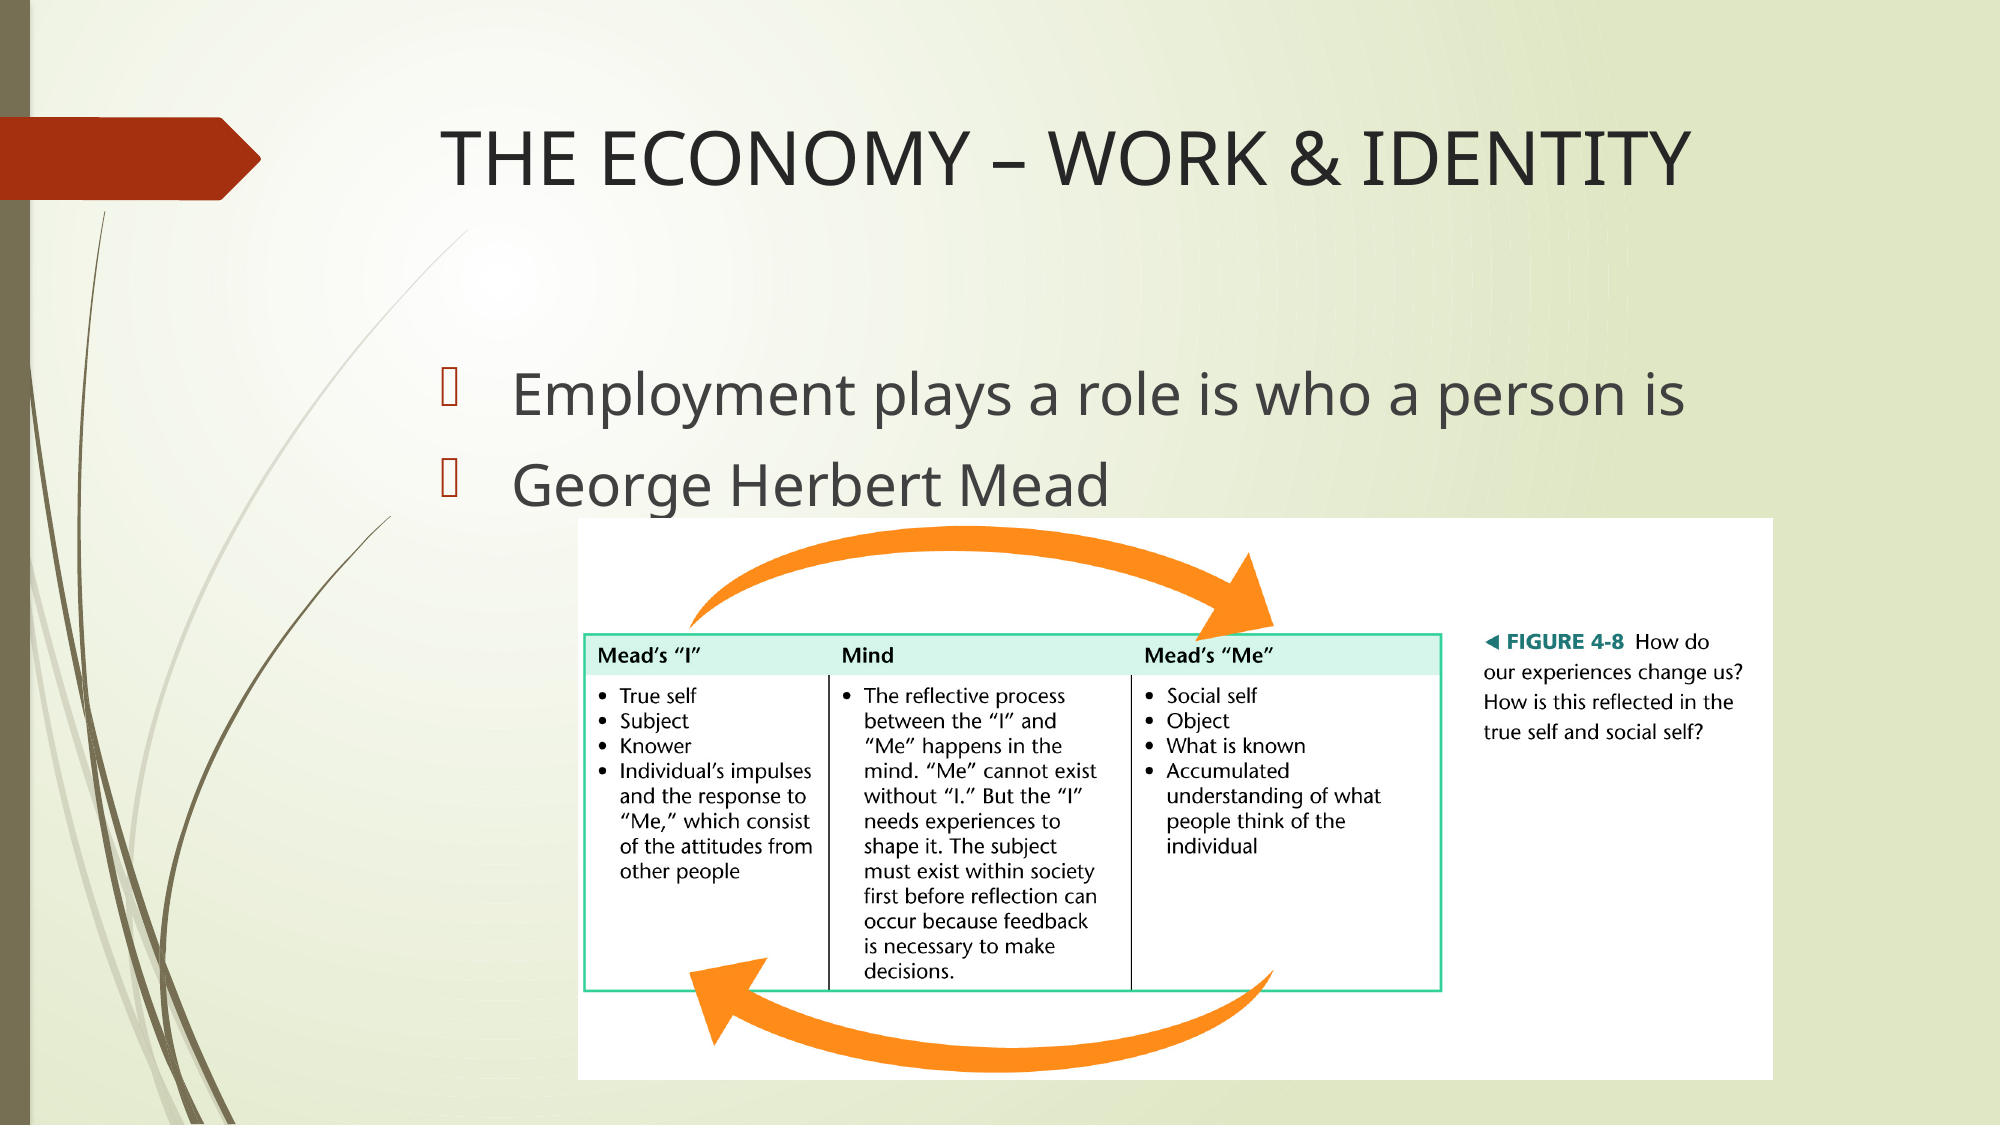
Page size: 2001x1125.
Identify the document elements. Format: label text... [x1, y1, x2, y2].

list Employment plays a role is who a person is George Herbert Mead [424, 350, 1888, 970]
title THE ECONOMY – WORK & IDENTITY [425, 102, 1888, 313]
picture [578, 517, 1773, 1080]
